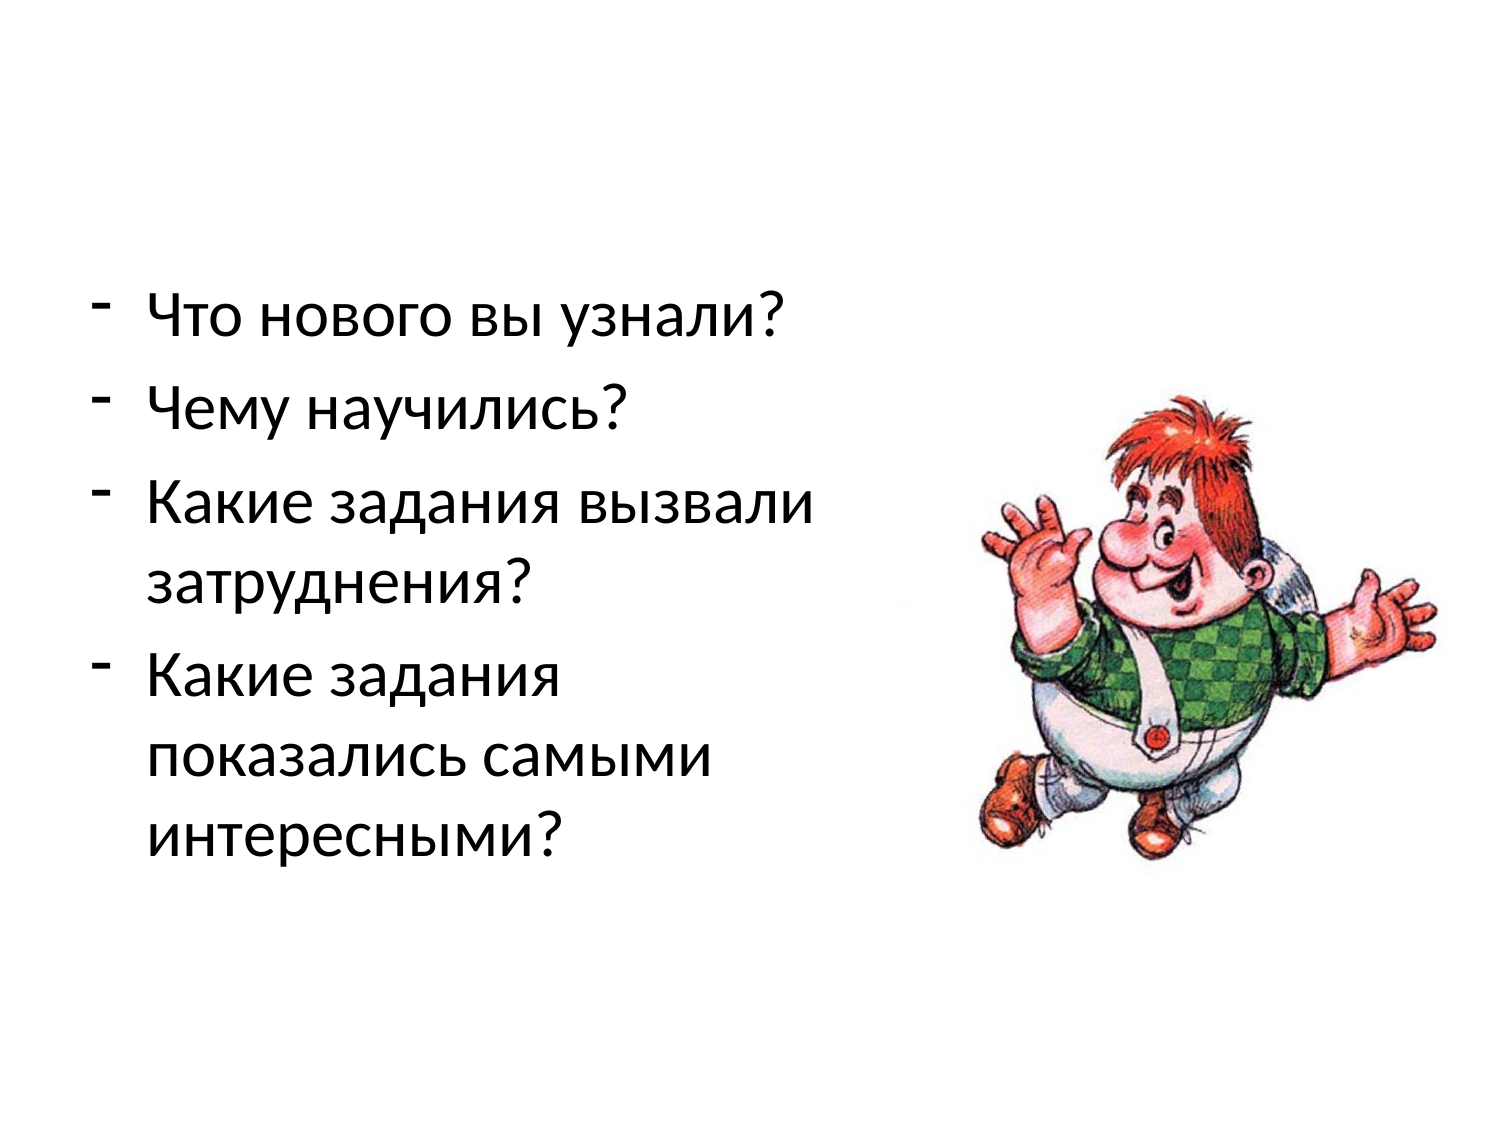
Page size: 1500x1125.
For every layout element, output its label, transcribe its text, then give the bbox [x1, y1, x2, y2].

picture [844, 326, 1500, 932]
list Что нового вы узнали? Чему научились? Какие задания вызвали затруднения? Какие задания показались самыми интересными? [75, 262, 892, 1005]
